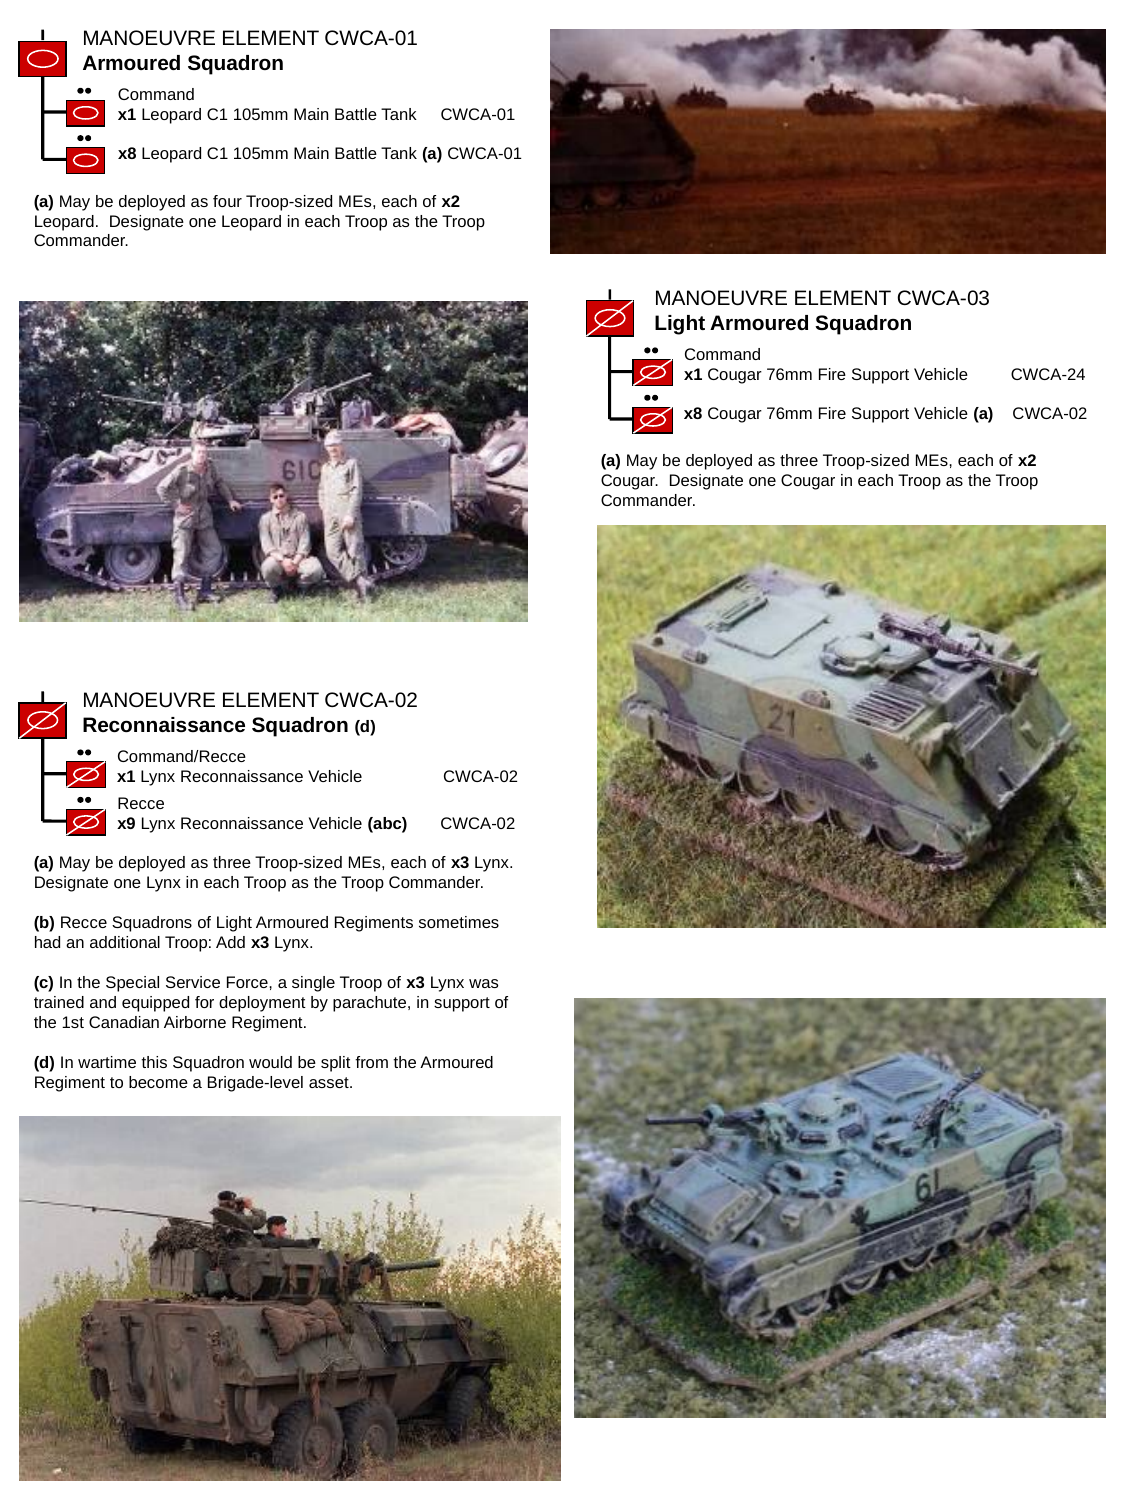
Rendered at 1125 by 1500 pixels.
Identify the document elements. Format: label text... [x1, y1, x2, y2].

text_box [66, 809, 106, 836]
text_box (a) May be deployed as three Troop-sized MEs, each of x2 Cougar. Designate one Cougar in each Troop as the Troop Commander. [586, 442, 1106, 518]
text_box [78, 135, 91, 141]
text_box Recce x9 Lynx Reconnaissance Vehicle (abc) CWCA-02 [102, 785, 531, 840]
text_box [66, 761, 106, 788]
text_box Command/Recce x1 Lynx Reconnaissance Vehicle CWCA-02 [102, 738, 534, 793]
text_box Command x1 Cougar 76mm Fire Support Vehicle CWCA-24 [669, 336, 1102, 391]
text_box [66, 147, 105, 174]
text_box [633, 407, 673, 434]
picture [597, 525, 1106, 928]
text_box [78, 797, 91, 803]
text_box MANOEUVRE ELEMENT CWCA-01 Armoured Squadron [67, 17, 433, 83]
text_box MANOEUVRE ELEMENT CWCA-02 Reconnaissance Squadron (d) [67, 679, 433, 745]
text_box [19, 702, 67, 739]
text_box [586, 300, 634, 337]
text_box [633, 359, 673, 386]
text_box (a) May be deployed as three Troop-sized MEs, each of x3 Lynx. Designate one Lynx in each Troop as the Troop Commander. (b) Recce Squadrons of Light Armoured Regiments sometimes had an additional Troop: Add x3 Lynx. (c) In the Special Service Force, a single Troop of x3 Lynx was trained and equipped for deployment by parachute, in support of the 1st Canadian Airborne Regiment. (d) In wartime this Squadron would be split from the Armoured Regiment to become a Brigade-level asset. [18, 844, 539, 1099]
text_box (a) May be deployed as four Troop-sized MEs, each of x2 Leopard. Designate one Leopard in each Troop as the Troop Commander. [18, 183, 539, 258]
picture [550, 29, 1106, 254]
picture [18, 1116, 561, 1481]
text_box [645, 348, 658, 353]
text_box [78, 88, 91, 93]
text_box x8 Leopard C1 105mm Main Battle Tank (a) CWCA-01 [103, 135, 538, 171]
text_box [66, 100, 105, 127]
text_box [645, 395, 658, 400]
picture [574, 998, 1106, 1418]
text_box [18, 41, 67, 77]
text_box Command x1 Leopard C1 105mm Main Battle Tank CWCA-01 [103, 76, 531, 132]
picture [18, 300, 528, 622]
text_box x8 Cougar 76mm Fire Support Vehicle (a) CWCA-02 [669, 395, 1103, 431]
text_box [78, 750, 91, 755]
text_box MANOEUVRE ELEMENT CWCA-03 Light Armoured Squadron [639, 277, 1005, 343]
